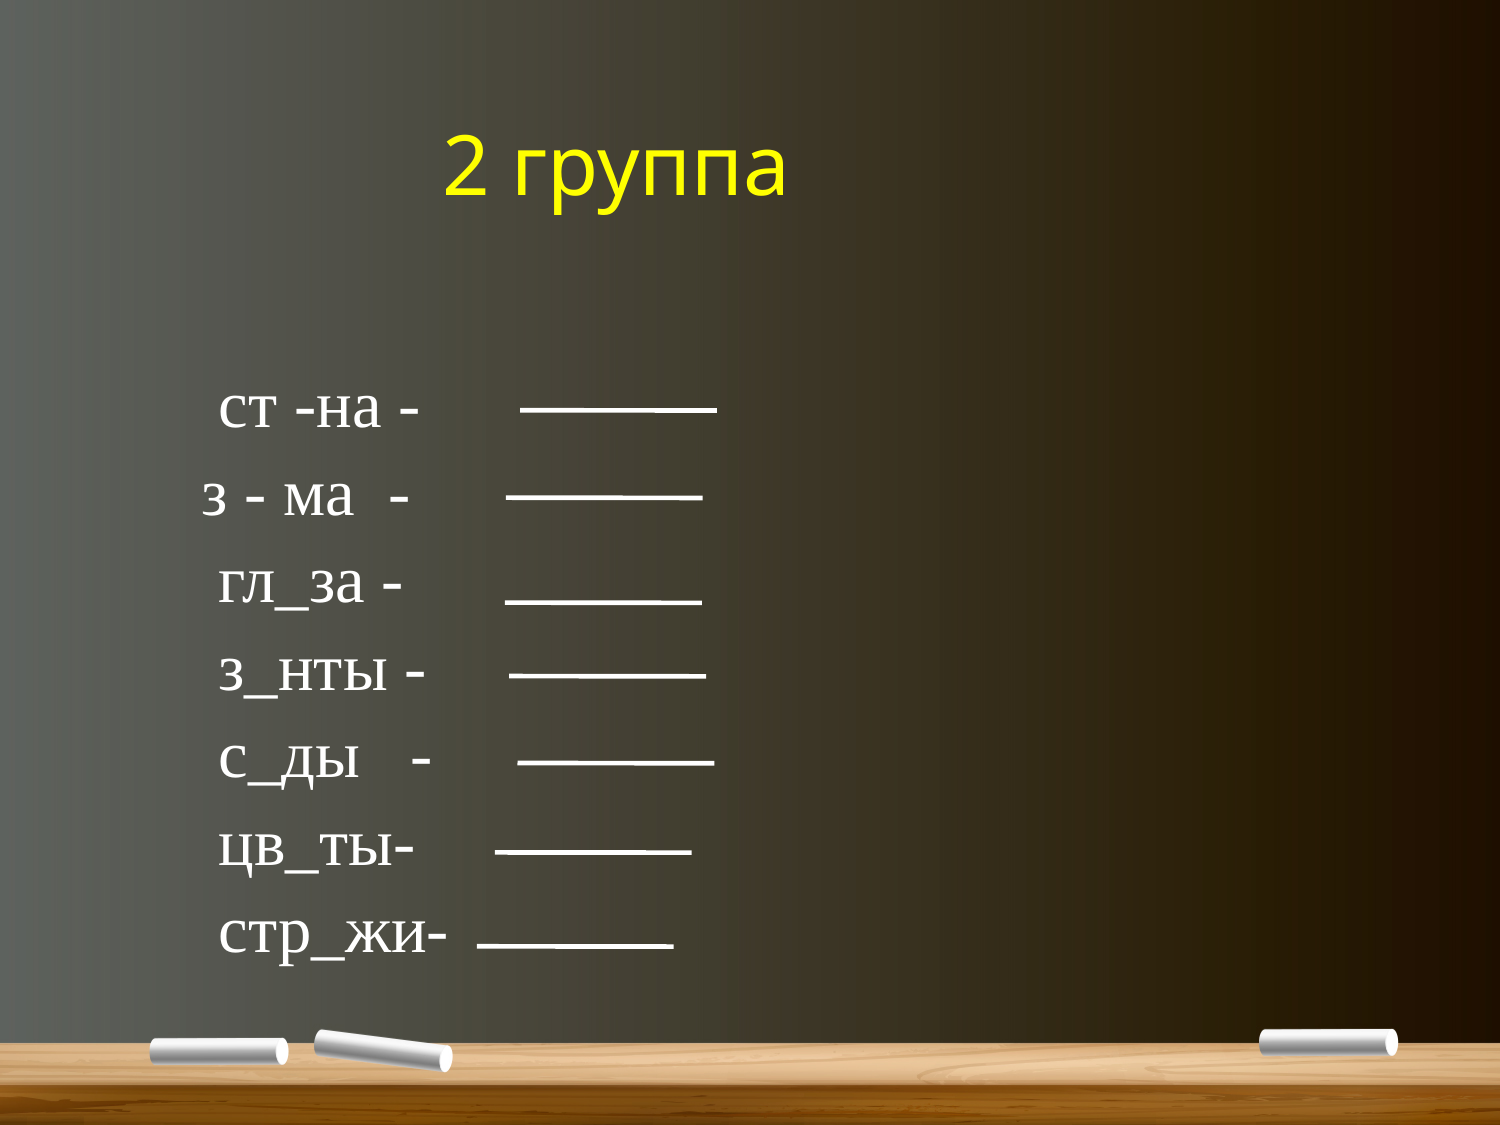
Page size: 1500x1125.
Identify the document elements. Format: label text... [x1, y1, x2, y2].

list ст -на - з - ма - гл_за - з_нты - с_ды - цв_ты- стр_жи- [103, 299, 1397, 1014]
picture [0, 0, 1500, 1125]
title 2 группа [103, 59, 1397, 278]
